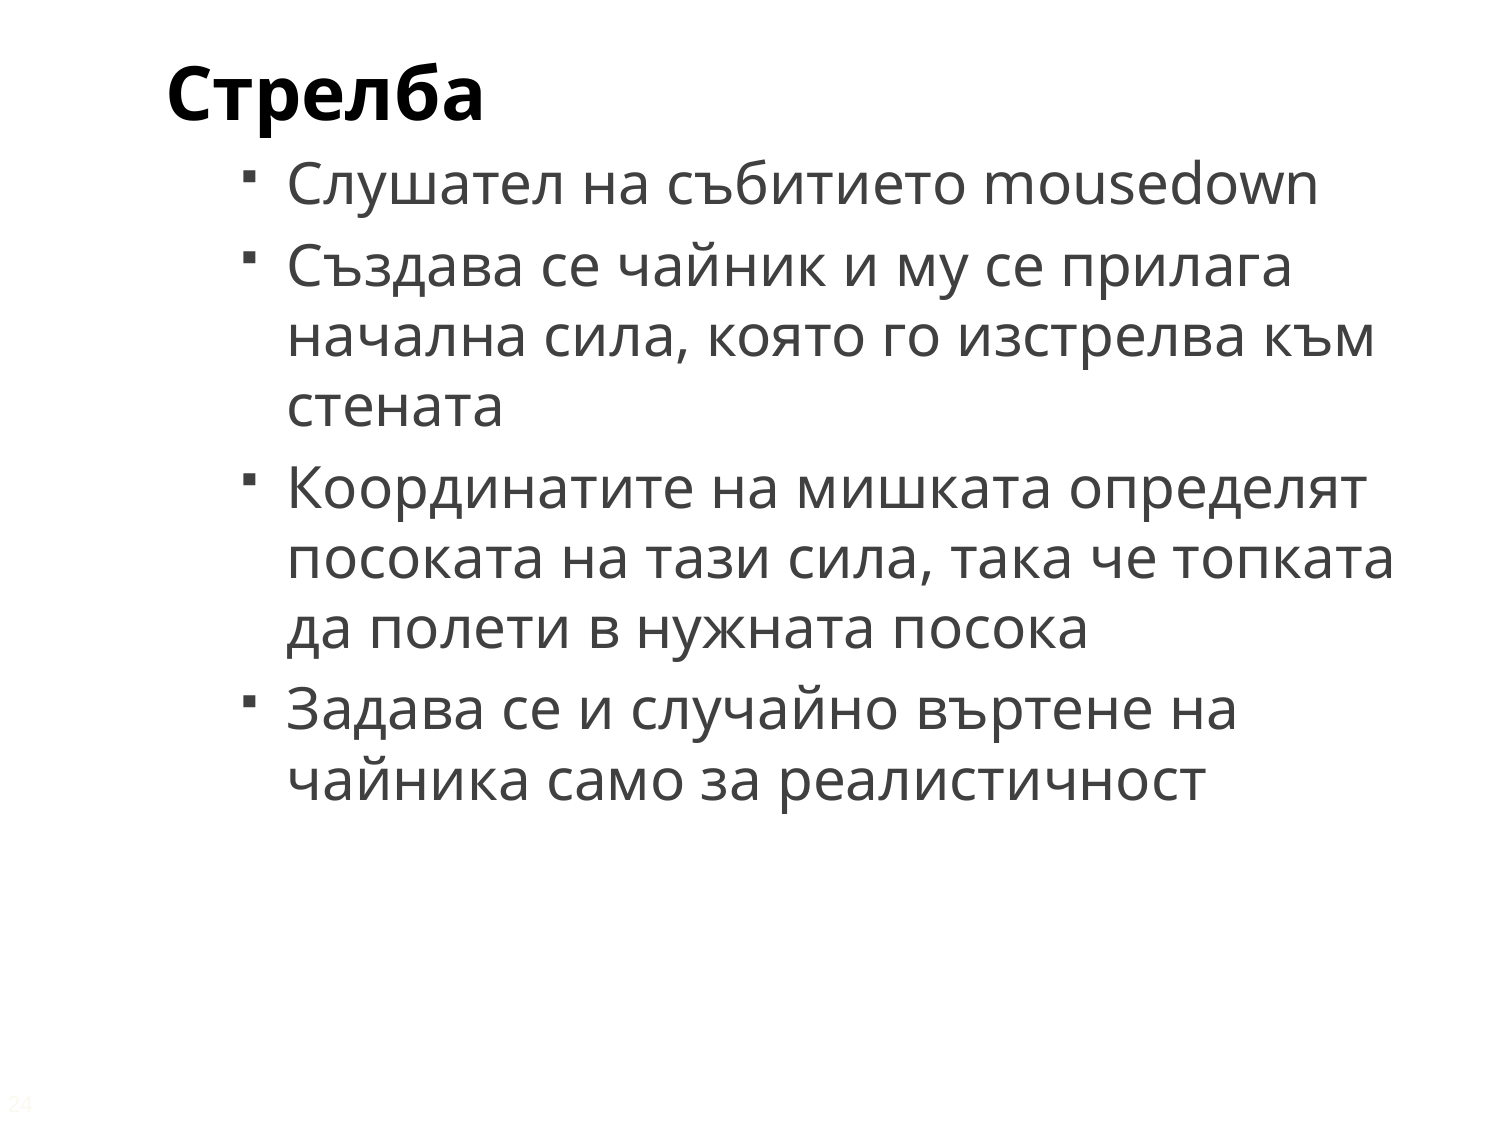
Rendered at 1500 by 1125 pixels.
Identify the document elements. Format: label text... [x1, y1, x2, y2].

list Стрелба Слушател на събитието mousedown Създава се чайник и му се прилага начална сила, която го изстрелва към стената Координатите на мишката определят посоката на тази сила, така че топката да полети в нужната посока Задава се и случайно въртене на чайника само за реалистичност [150, 37, 1488, 1113]
